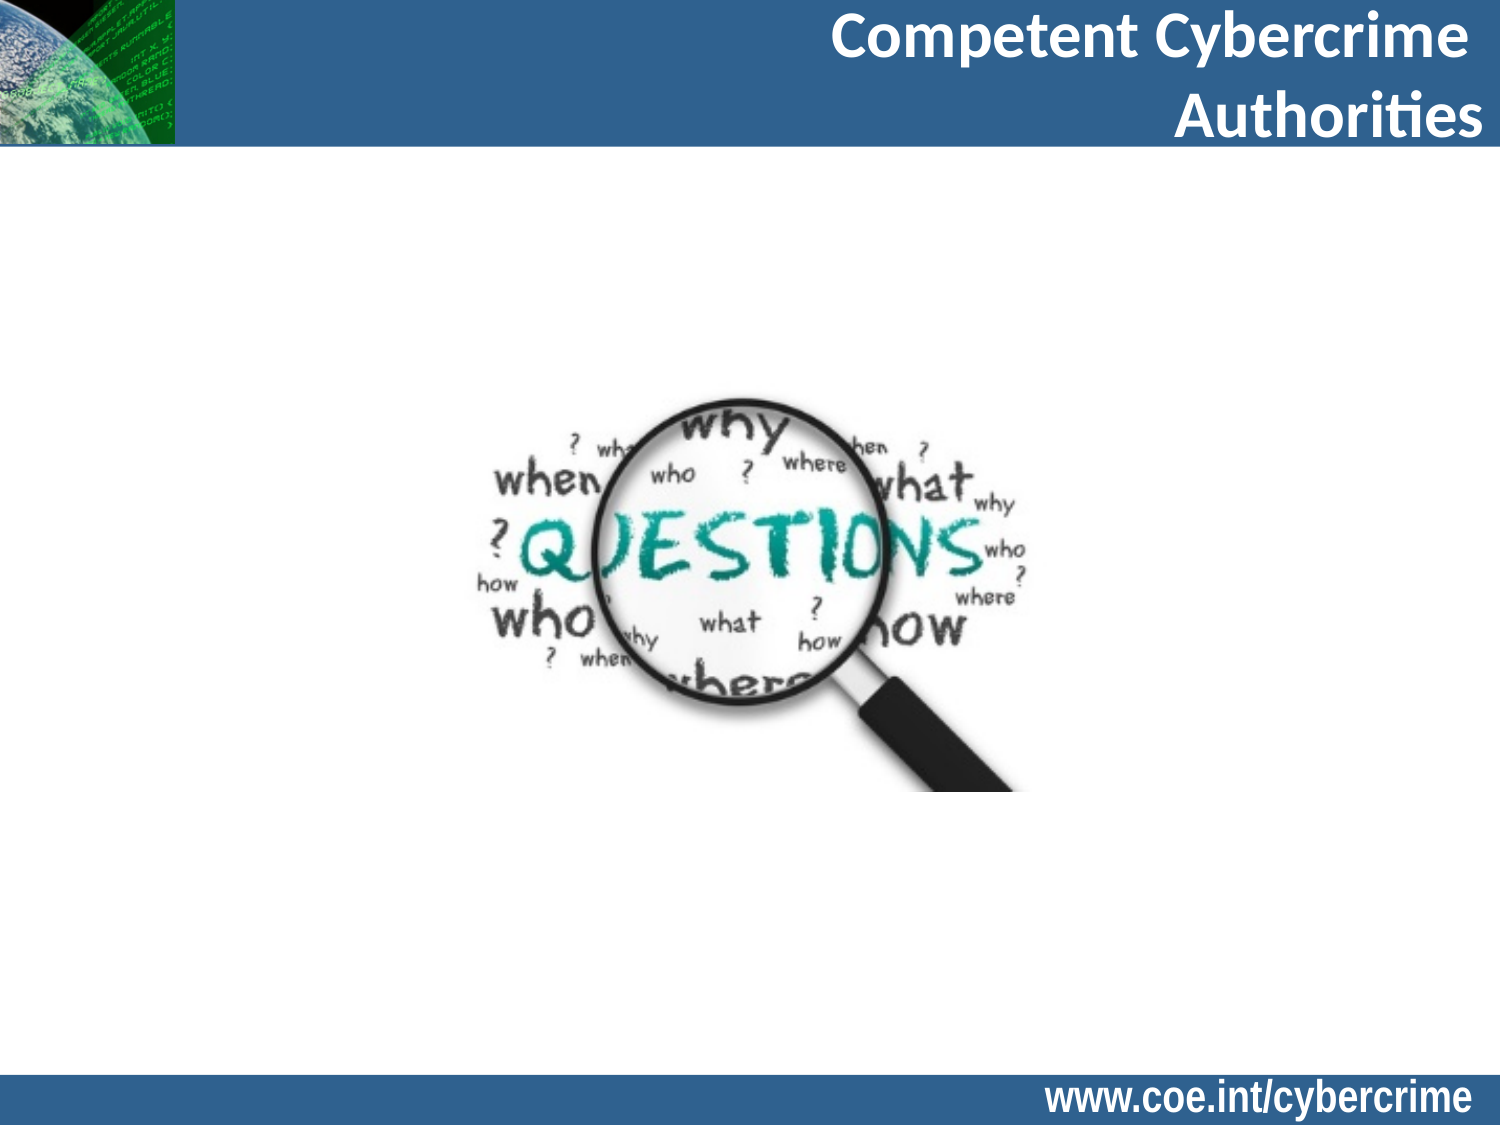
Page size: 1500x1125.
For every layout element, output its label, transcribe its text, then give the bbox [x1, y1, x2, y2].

picture [443, 332, 1057, 793]
text_box [0, 1073, 1030, 1125]
picture [0, 0, 175, 144]
text_box www.coe.int/cybercrime [1030, 1059, 1500, 1125]
text_box Competent Cybercrime Authorities [177, 0, 1500, 149]
